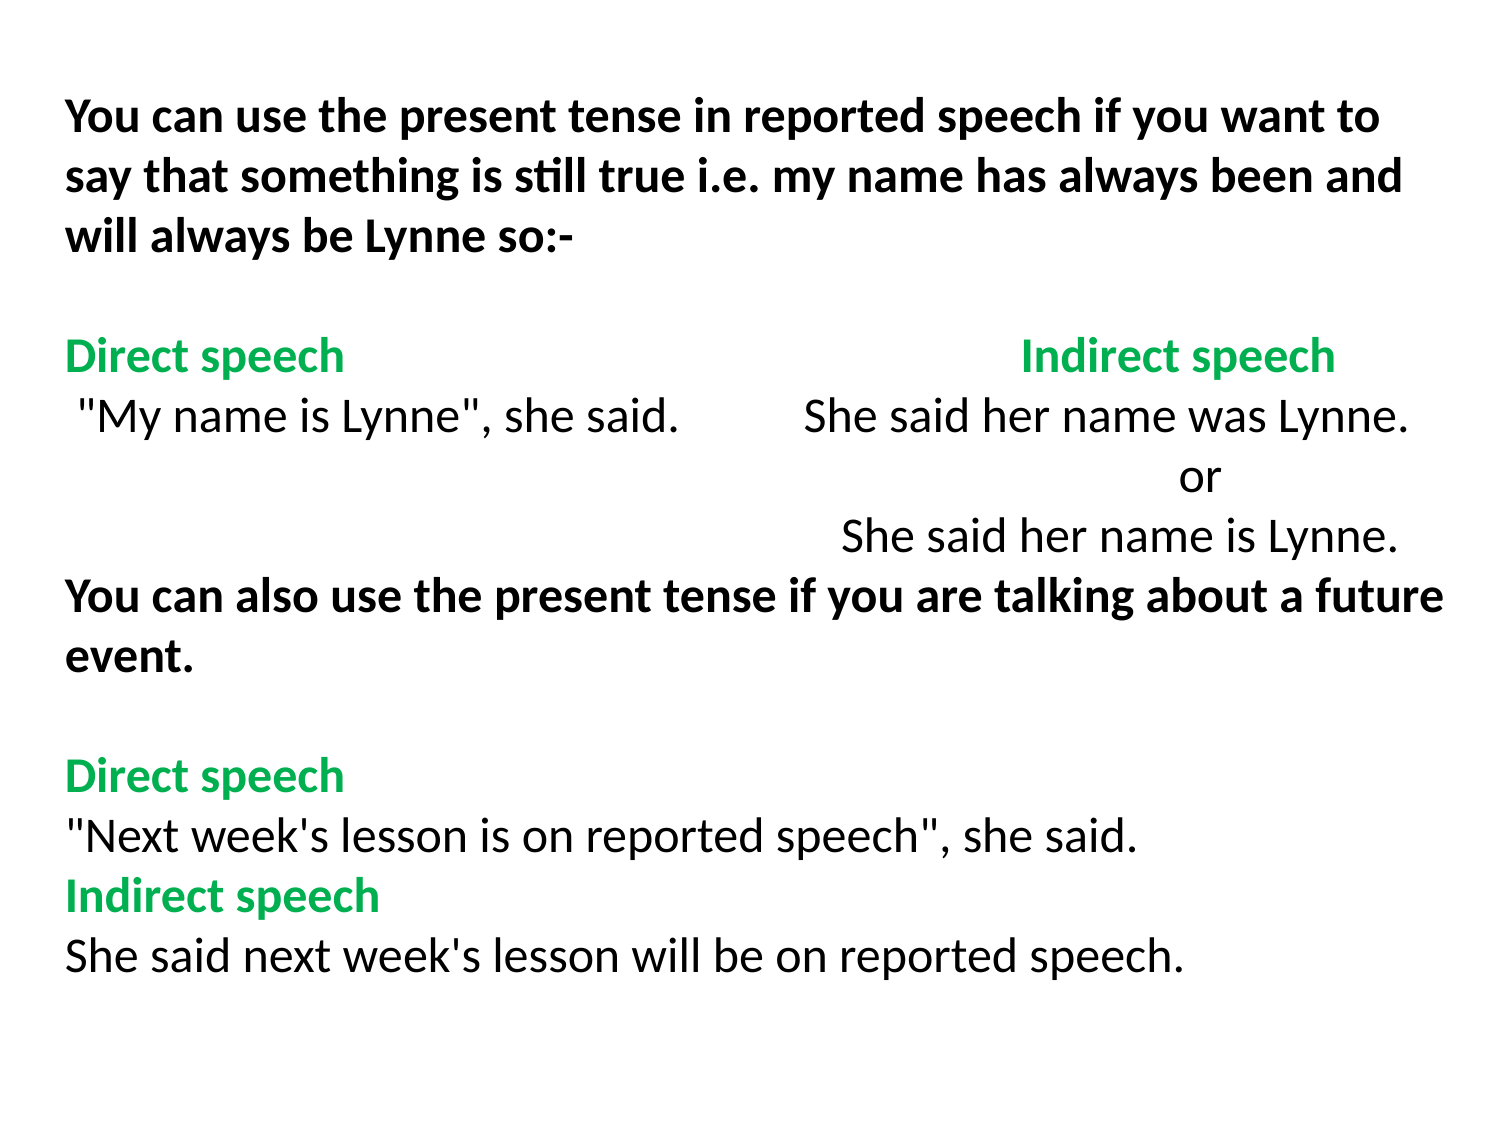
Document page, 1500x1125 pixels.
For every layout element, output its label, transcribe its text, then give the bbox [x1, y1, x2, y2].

text_box You can use the present tense in reported speech if you want to say that something is still true i.e. my name has always been and will always be Lynne so:- Direct speech Indirect speech "My name is Lynne", she said. She said her name was Lynne. or She said her name is Lynne. You can also use the present tense if you are talking about a future event. Direct speech "Next week's lesson is on reported speech", she said. Indirect speech She said next week's lesson will be on reported speech. [49, 74, 1463, 990]
